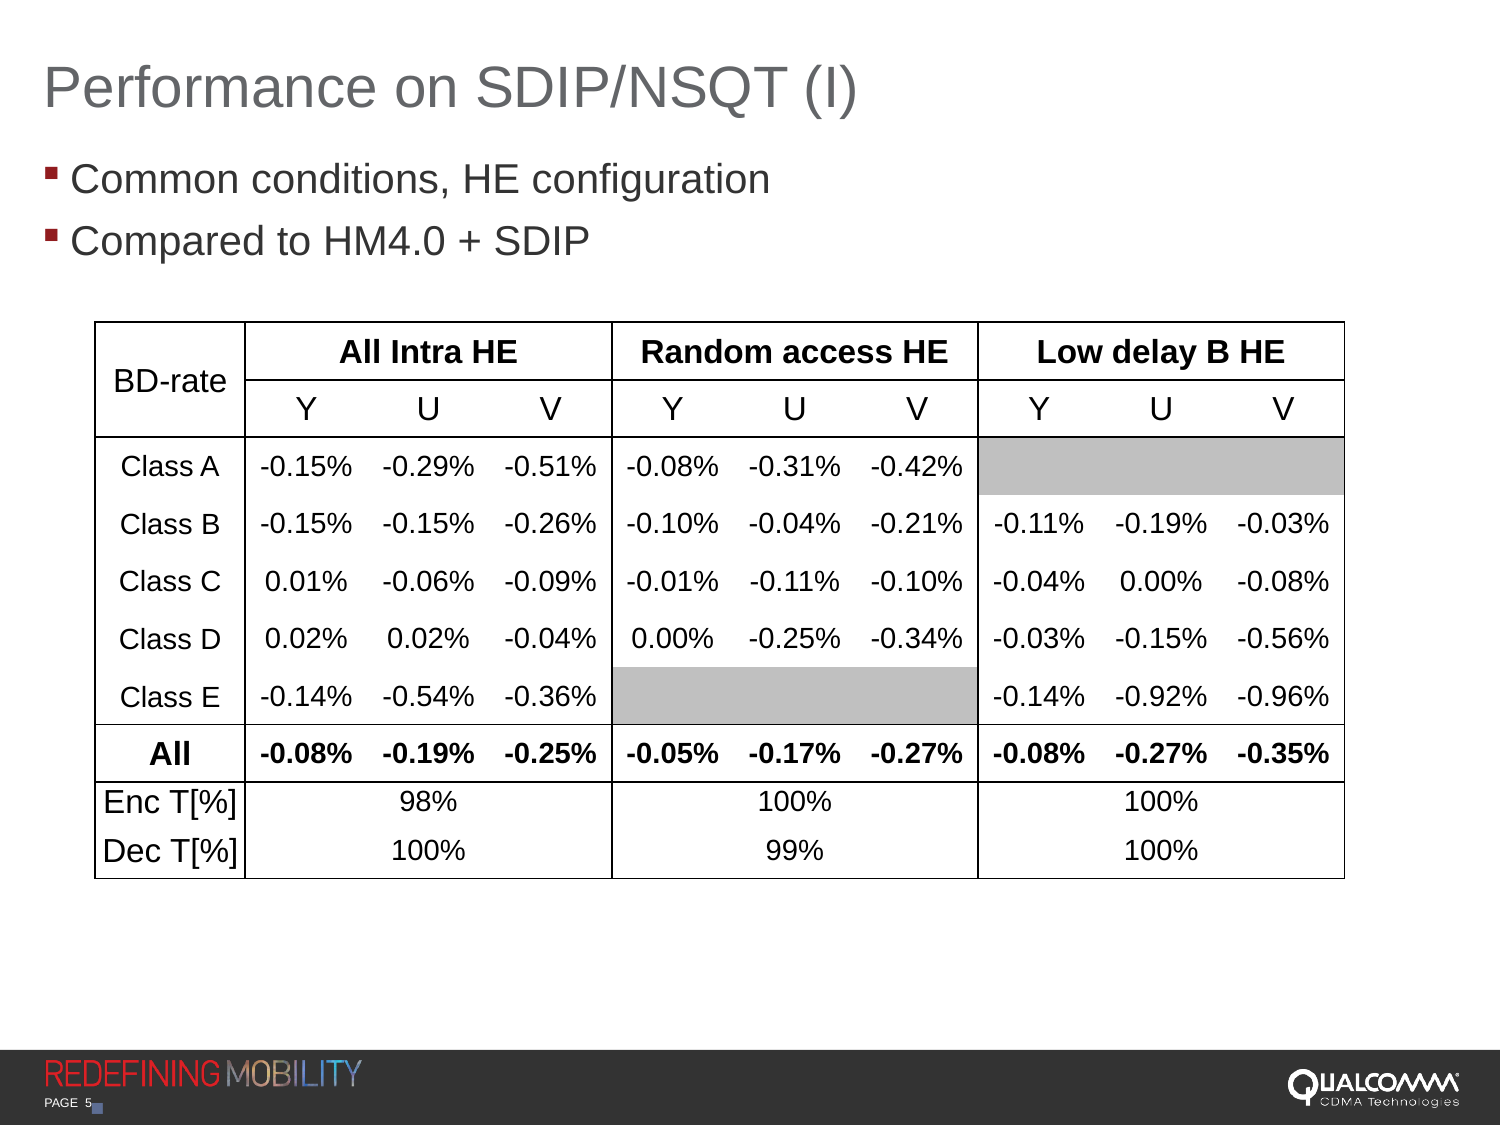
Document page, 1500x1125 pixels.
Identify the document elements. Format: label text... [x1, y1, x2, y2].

table_cell -0.15% [368, 495, 490, 552]
table_cell Y [979, 381, 1100, 436]
table_cell 99% [613, 821, 977, 878]
table_cell -0.27% [1100, 725, 1222, 781]
table_cell -0.03% [979, 610, 1100, 667]
table_cell [613, 667, 734, 724]
table_cell 0.00% [1100, 552, 1222, 610]
table_cell -0.14% [246, 667, 368, 724]
table_cell -0.25% [734, 610, 856, 667]
table_cell -0.15% [246, 495, 368, 552]
picture [30, 1048, 372, 1099]
table_cell -0.08% [979, 725, 1100, 781]
table_cell -0.19% [368, 725, 490, 781]
table_cell -0.08% [246, 725, 368, 781]
table_cell [979, 438, 1100, 495]
table_cell -0.17% [734, 725, 856, 781]
table_cell Class A [96, 438, 244, 495]
table_cell -0.08% [613, 438, 734, 495]
table_cell -0.96% [1222, 667, 1344, 724]
table_cell -0.54% [368, 667, 490, 724]
table_cell -0.11% [979, 495, 1100, 552]
table_cell -0.10% [613, 495, 734, 552]
table_cell -0.36% [490, 667, 611, 724]
title Performance on SDIP/NSQT (I) [28, 44, 1462, 138]
table_cell 100% [979, 821, 1344, 878]
table_cell Class D [96, 610, 244, 667]
table_cell -0.51% [490, 438, 611, 495]
table_cell Y [613, 381, 734, 436]
table_cell Dec T[%] [96, 821, 244, 878]
table_cell -0.04% [490, 610, 611, 667]
table_cell -0.92% [1100, 667, 1222, 724]
table_cell -0.35% [1222, 725, 1344, 781]
table_cell Class B [96, 495, 244, 552]
table_cell -0.09% [490, 552, 611, 610]
table_cell -0.04% [734, 495, 856, 552]
table_cell -0.05% [613, 725, 734, 781]
table_cell -0.03% [1222, 495, 1344, 552]
table_cell 0.02% [368, 610, 490, 667]
table_cell U [368, 381, 490, 436]
table_header All Intra HE [246, 323, 611, 379]
table_cell -0.42% [856, 438, 977, 495]
table_cell -0.31% [734, 438, 856, 495]
table_cell -0.08% [1222, 552, 1344, 610]
table_cell -0.01% [613, 552, 734, 610]
table_cell 0.01% [246, 552, 368, 610]
table_cell -0.34% [856, 610, 977, 667]
picture [1278, 1058, 1478, 1114]
table_cell Y [246, 381, 368, 436]
table_cell 0.00% [613, 610, 734, 667]
table_cell [856, 667, 977, 724]
table_cell V [1222, 381, 1344, 436]
table_cell Class C [96, 552, 244, 610]
table_cell -0.11% [734, 552, 856, 610]
table_header Low delay B HE [979, 323, 1344, 379]
table_cell 100% [246, 821, 611, 878]
table_cell V [856, 381, 977, 436]
table_cell -0.04% [979, 552, 1100, 610]
table_cell U [1100, 381, 1222, 436]
table_cell -0.56% [1222, 610, 1344, 667]
table_cell All [96, 725, 244, 781]
table_cell U [734, 381, 856, 436]
table_cell 98% [246, 783, 611, 821]
table_cell 100% [979, 783, 1344, 821]
table_cell -0.19% [1100, 495, 1222, 552]
table_cell Class E [96, 667, 244, 724]
table_header BD-rate [96, 323, 244, 436]
table_cell -0.14% [979, 667, 1100, 724]
table_cell -0.15% [246, 438, 368, 495]
table_cell 0.02% [246, 610, 368, 667]
table_cell -0.26% [490, 495, 611, 552]
table_header Random access HE [613, 323, 977, 379]
table_cell -0.27% [856, 725, 977, 781]
table_cell [1100, 438, 1222, 495]
table_cell -0.21% [856, 495, 977, 552]
list Common conditions, HE configuration Compared to HM4.0 + SDIP Cross-check: Huawei (JCTVC-G797) [26, 148, 1475, 1021]
table_cell V [490, 381, 611, 436]
table_cell -0.06% [368, 552, 490, 610]
table_cell -0.25% [490, 725, 611, 781]
table_cell -0.29% [368, 438, 490, 495]
table_cell 100% [613, 783, 977, 821]
table_cell -0.15% [1100, 610, 1222, 667]
table_cell Enc T[%] [96, 783, 244, 821]
table_cell [1222, 438, 1344, 495]
table_cell -0.10% [856, 552, 977, 610]
table_cell [734, 667, 856, 724]
